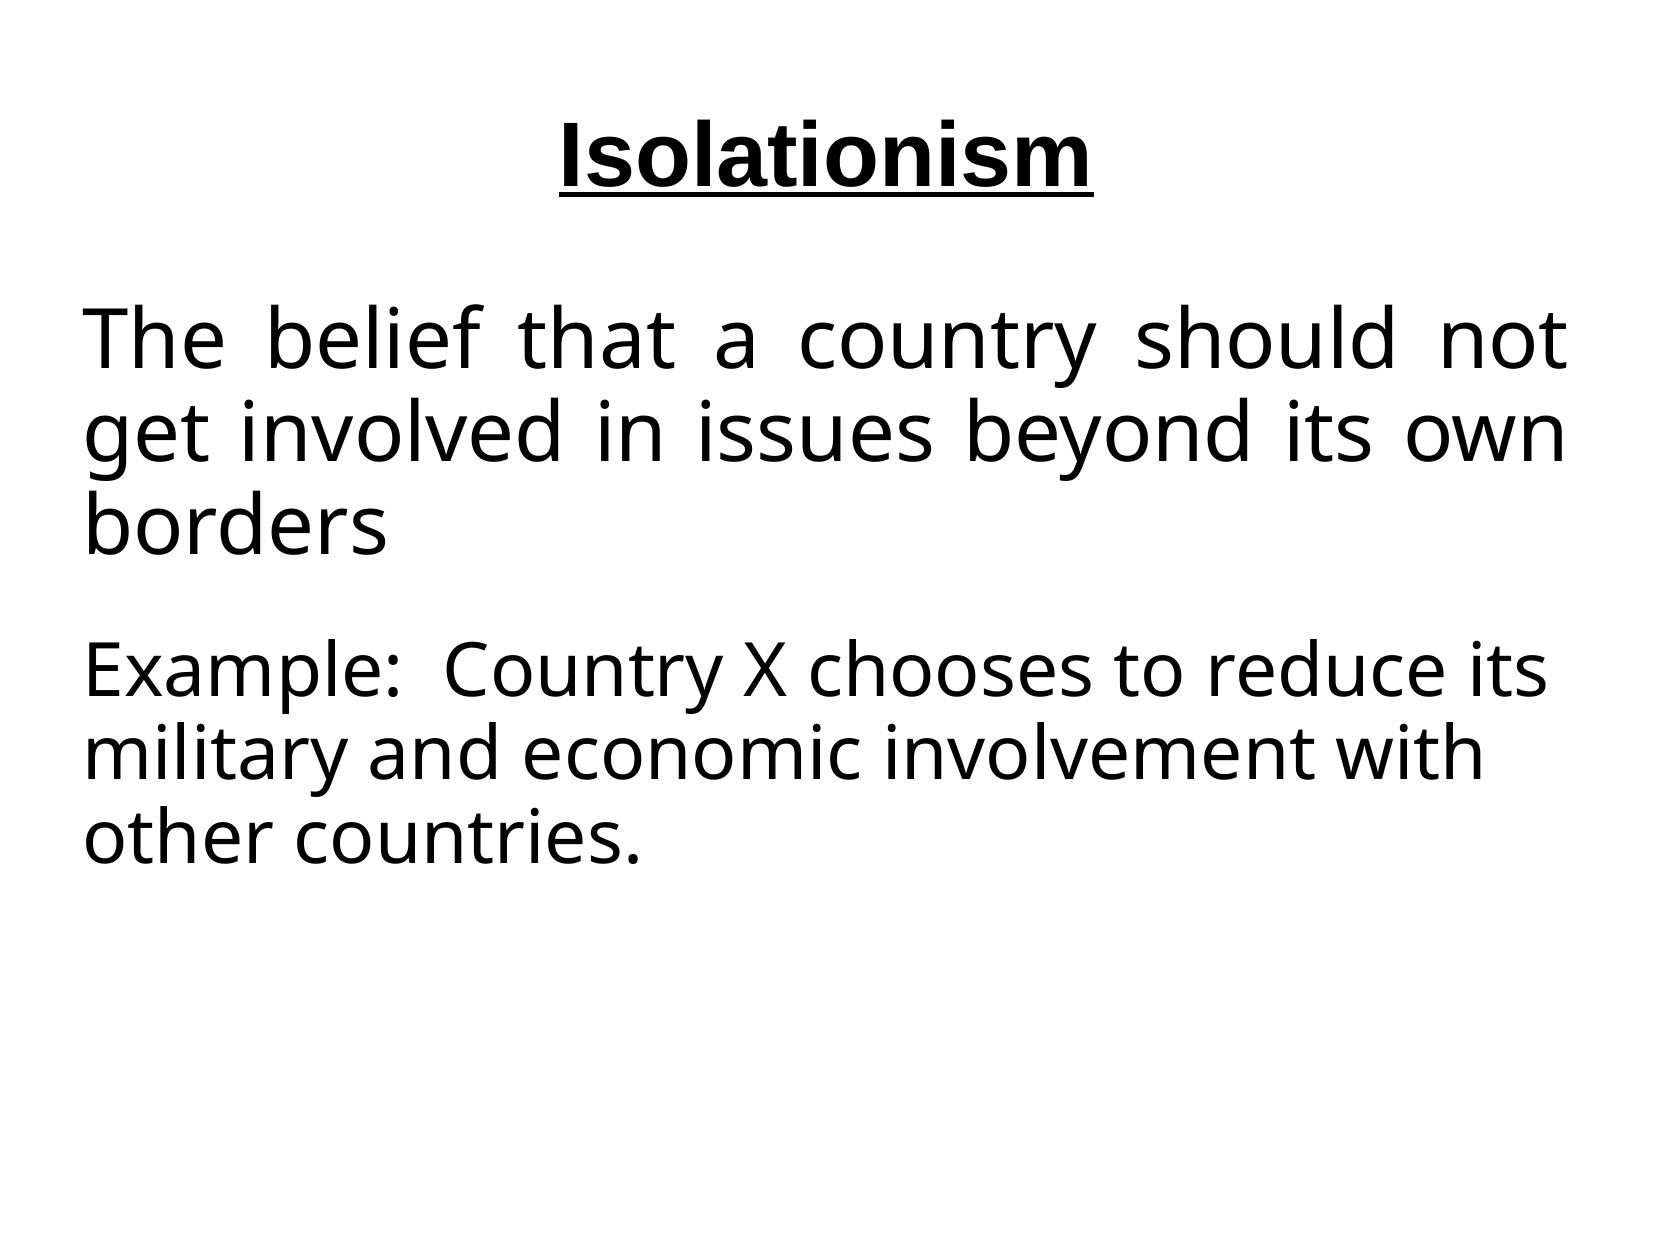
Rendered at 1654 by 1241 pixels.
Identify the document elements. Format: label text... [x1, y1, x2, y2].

text_box Isolationism [82, 49, 1571, 257]
text_box The belief that a country should not get involved in issues beyond its own borders Example: Country X chooses to reduce its military and economic involvement with other countries. [82, 290, 1571, 1109]
